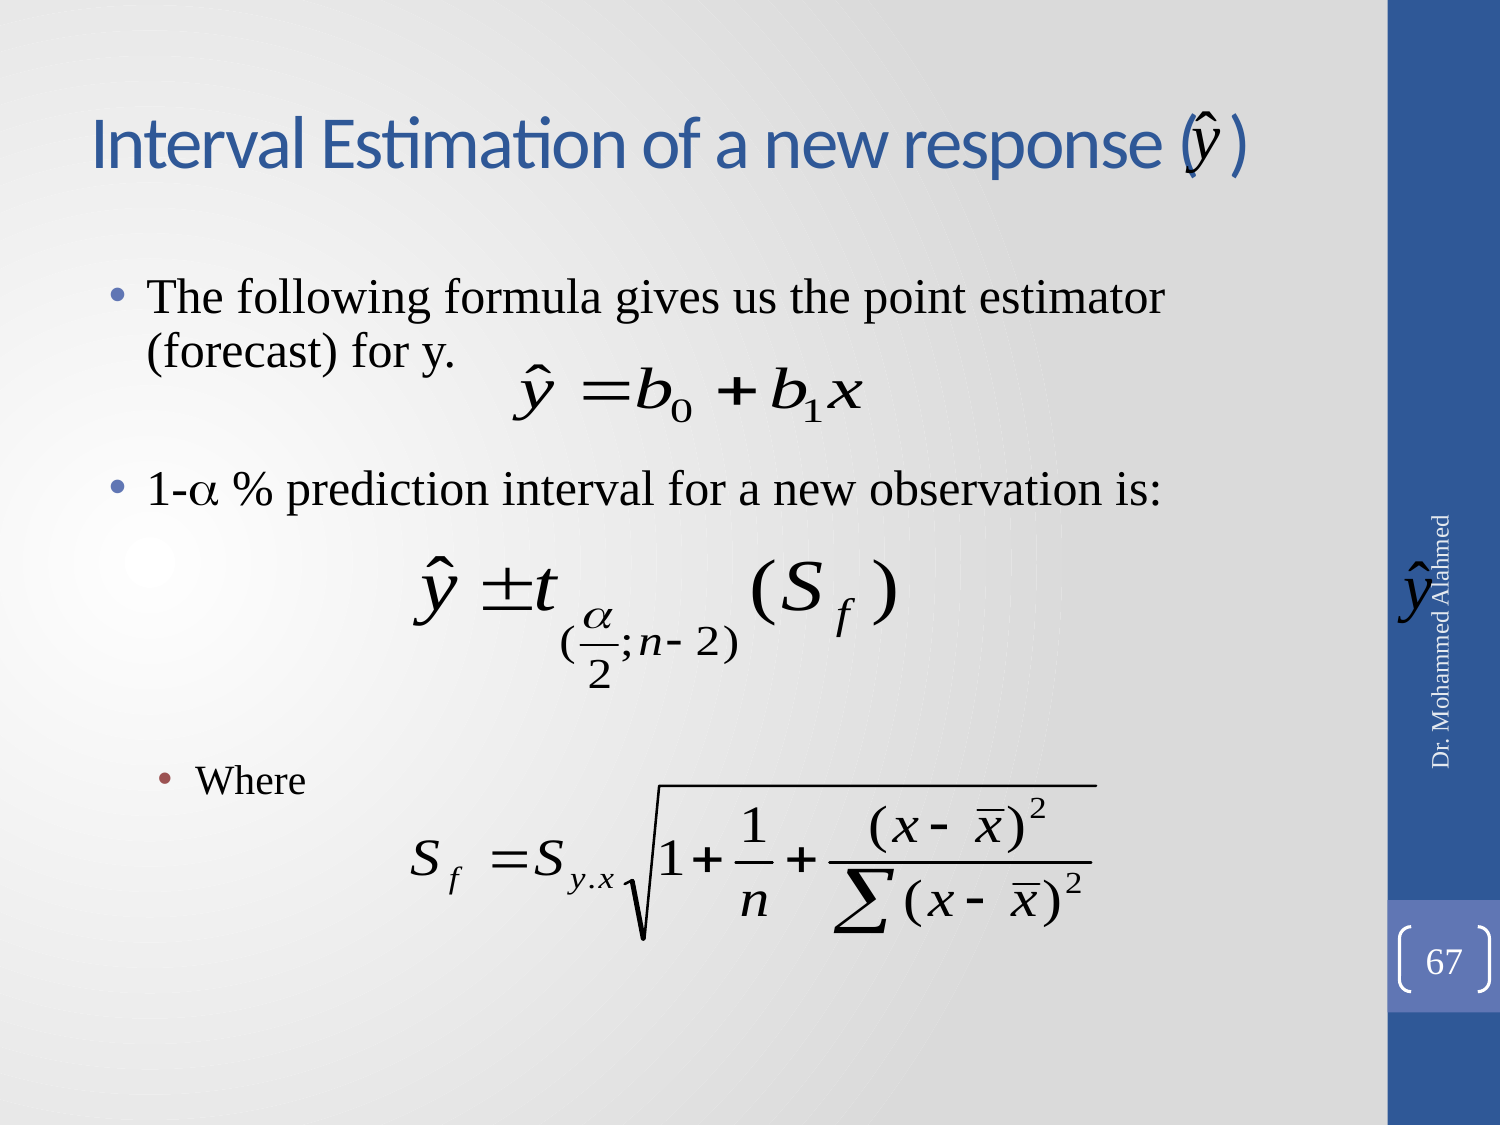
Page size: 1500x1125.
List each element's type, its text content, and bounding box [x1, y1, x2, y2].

title Interval Estimation of a new response ( ) [75, 45, 1325, 233]
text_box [399, 774, 1107, 951]
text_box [399, 536, 913, 703]
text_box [499, 349, 876, 438]
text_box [1386, 549, 1449, 638]
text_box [1174, 99, 1236, 188]
list The following formula gives us the point estimator (forecast) for y. 1- % prediction interval for a new observation is: Where [75, 262, 1325, 1050]
footer Dr. Mohammed Alahmed [1408, 500, 1469, 889]
slide_number 67 [1397, 925, 1492, 994]
